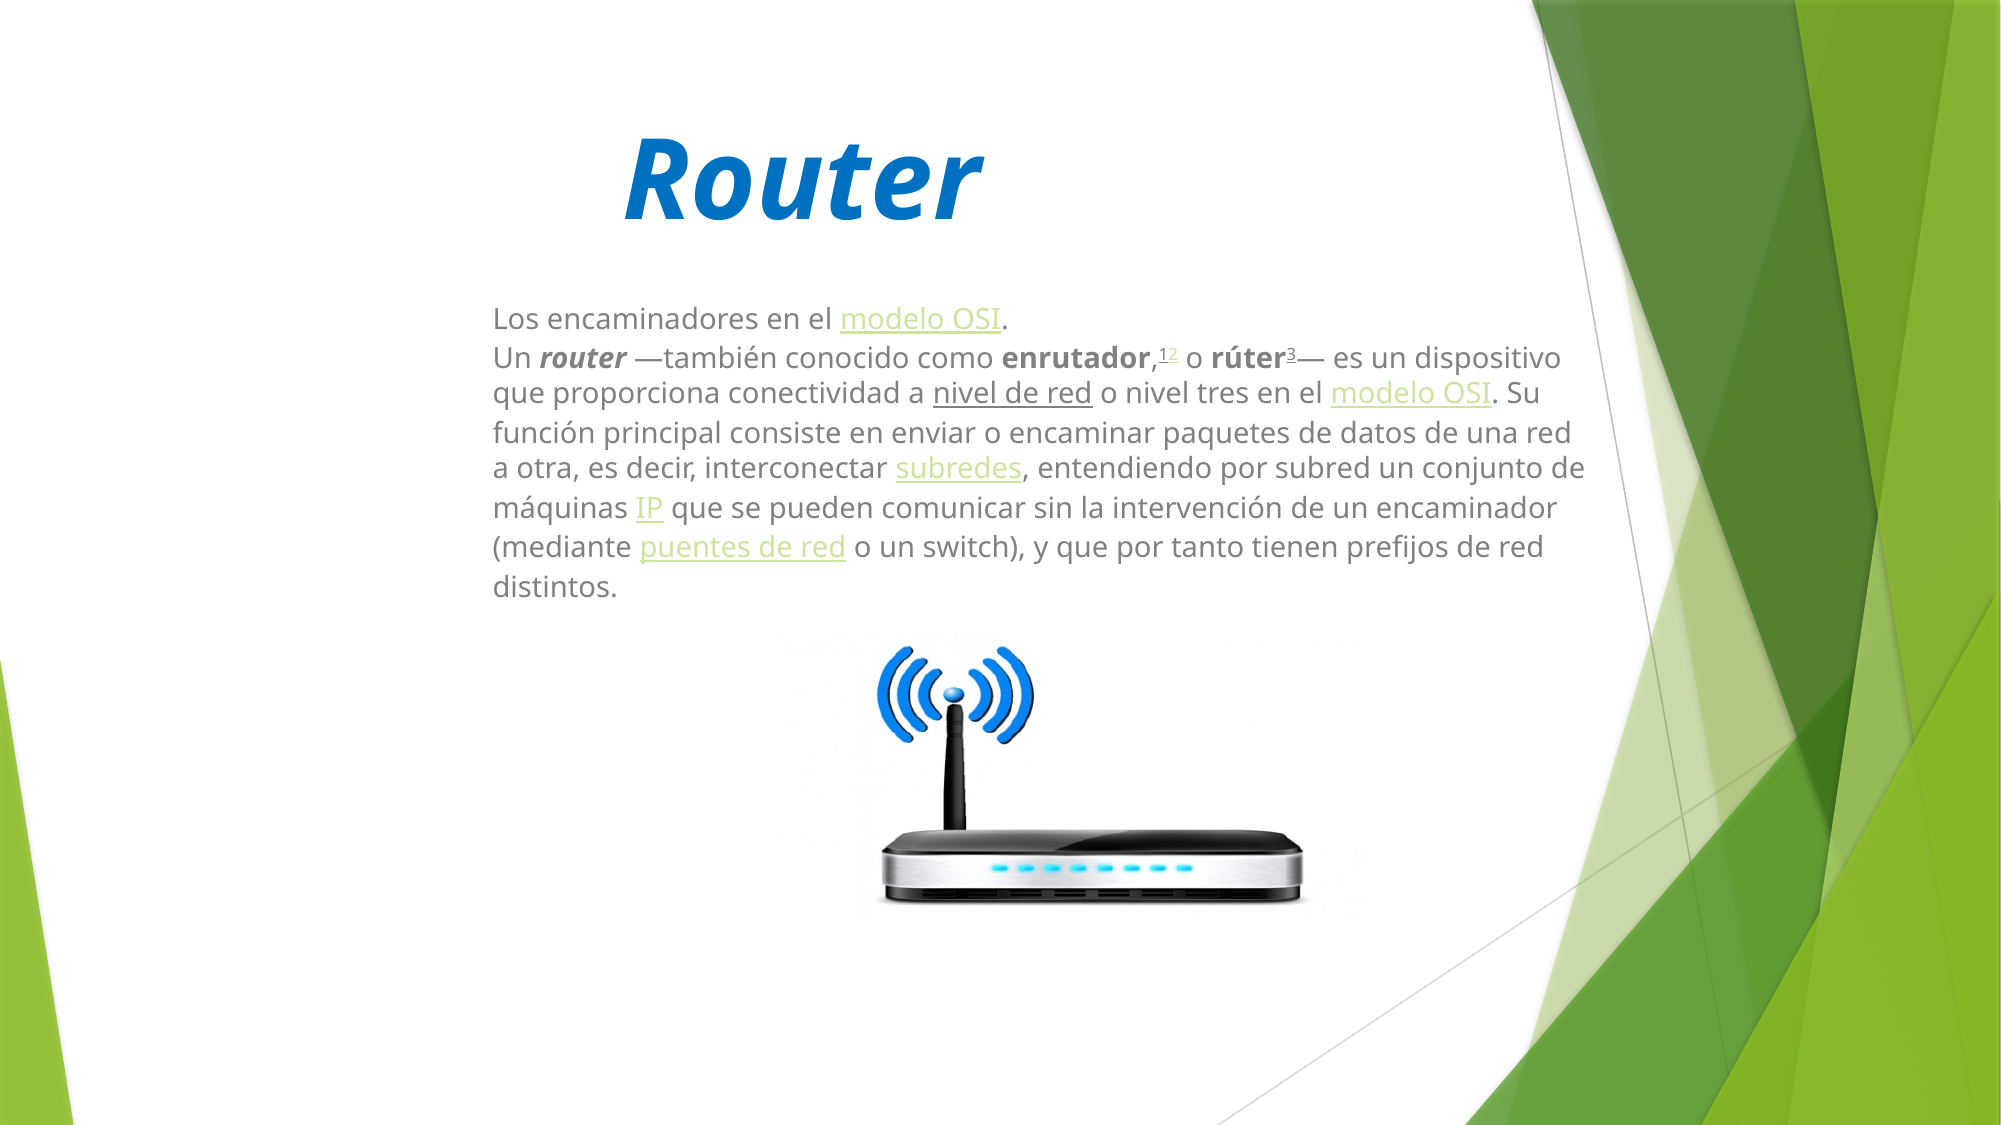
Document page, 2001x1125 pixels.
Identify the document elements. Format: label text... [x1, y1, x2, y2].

picture [780, 631, 1373, 921]
title Router [111, 99, 1522, 317]
list Los encaminadores en el modelo OSI. Un router —también conocido como enrutador,1​2​ o rúter3​— es un dispositivo que proporciona conectividad a nivel de red o nivel tres en el modelo OSI. Su función principal consiste en enviar o encaminar paquetes de datos de una red a otra, es decir, interconectar subredes, entendiendo por subred un conjunto de máquinas IP que se pueden comunicar sin la intervención de un encaminador (mediante puentes de red o un switch), y que por tanto tienen prefijos de red distintos. [477, 257, 1608, 903]
